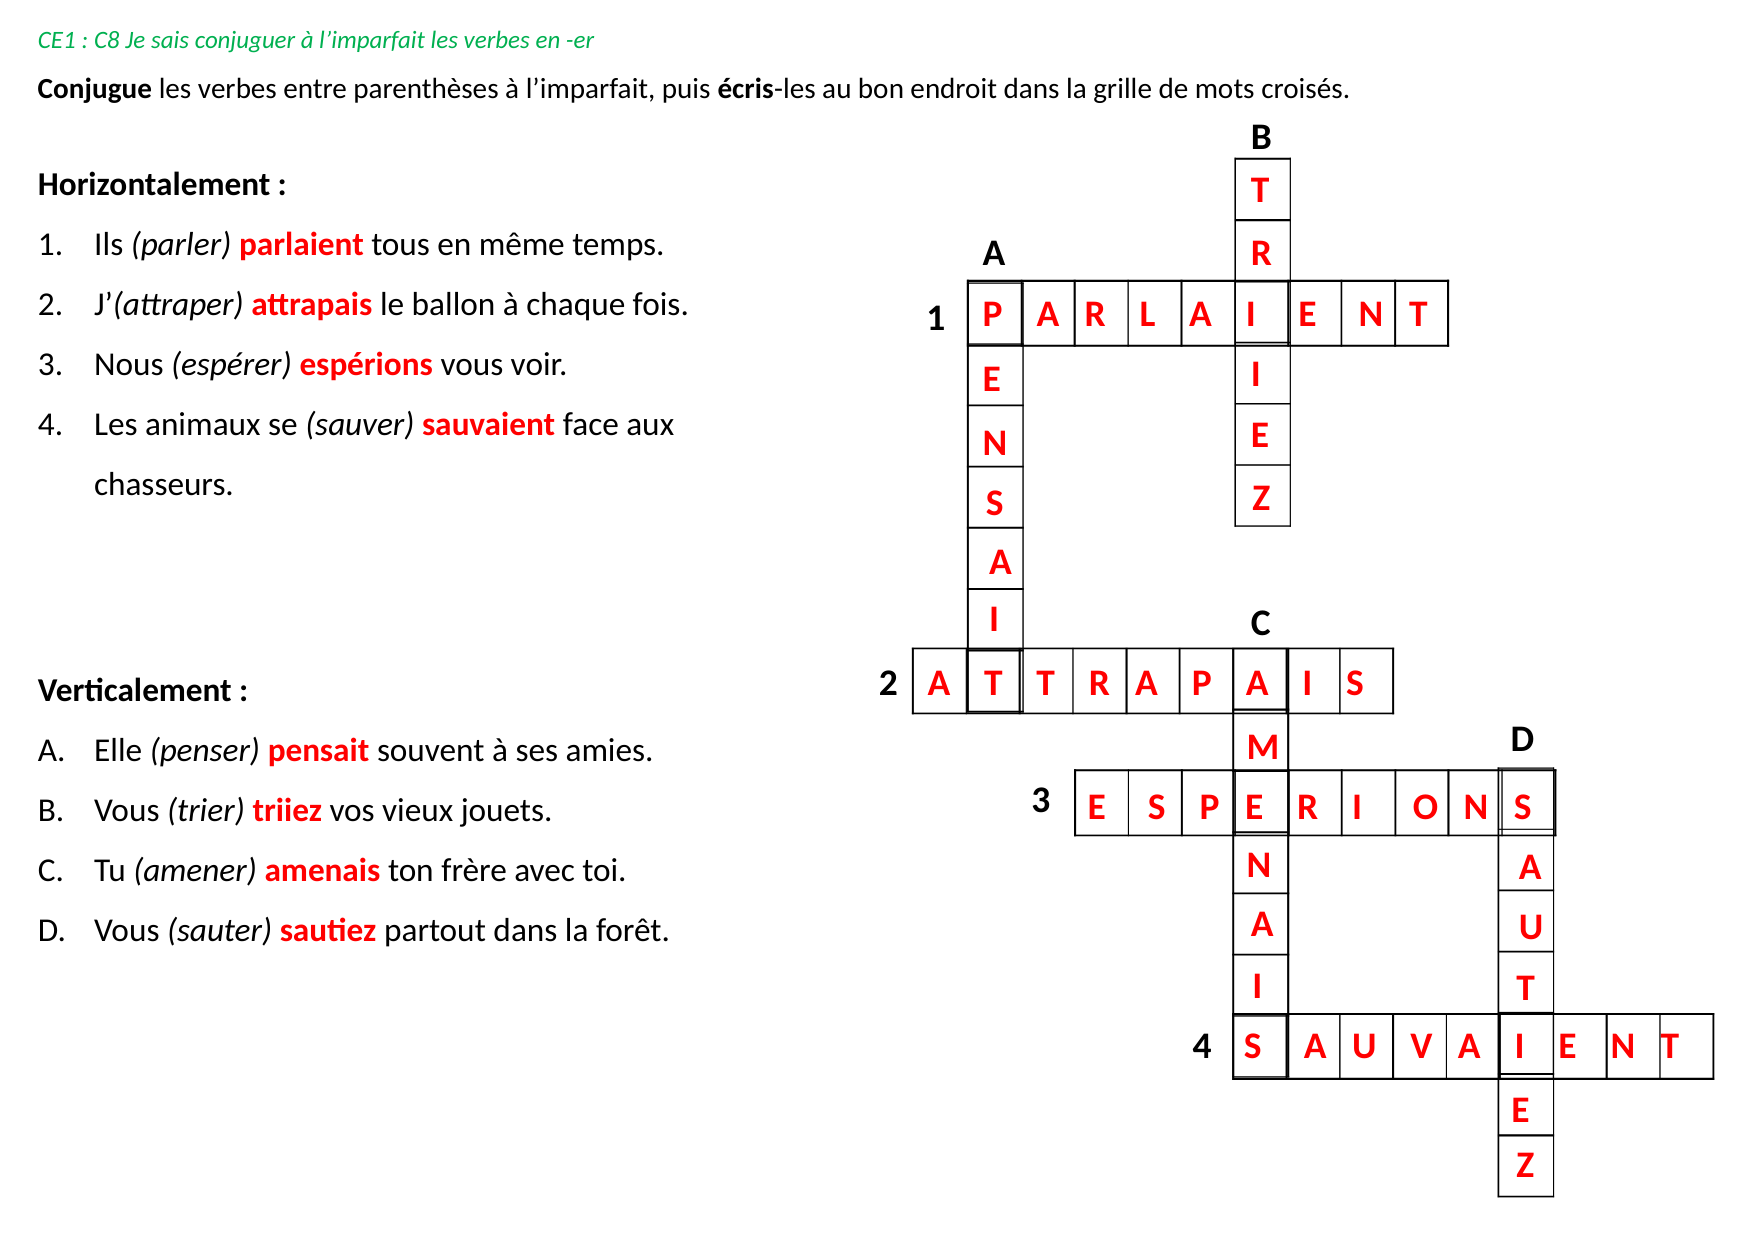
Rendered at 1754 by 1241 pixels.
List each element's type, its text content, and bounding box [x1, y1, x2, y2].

text_box Horizontalement : Ils (parler) parlaient tous en même temps. J’(attraper) attrapais le ballon à chaque fois. Nous (espérer) espérions vous voir. Les animaux se (sauver) sauvaient face aux chasseurs. [23, 135, 826, 510]
text_box B [1236, 104, 1285, 157]
text_box CE1 : C8 Je sais conjuguer à l’imparfait les verbes en -er [23, 16, 1138, 61]
text_box Conjugue les verbes entre parenthèses à l’imparfait, puis écris-les au bon endroit dans la grille de mots croisés. [23, 61, 1731, 112]
picture [911, 157, 1715, 1198]
text_box Verticalement : Elle (penser) pensait souvent à ses amies. Vous (trier) triiez vos vieux jouets. Tu (amener) amenais ton frère avec toi. Vous (sauter) sautiez partout dans la forêt. [23, 640, 826, 955]
text_box 2 [864, 651, 911, 711]
